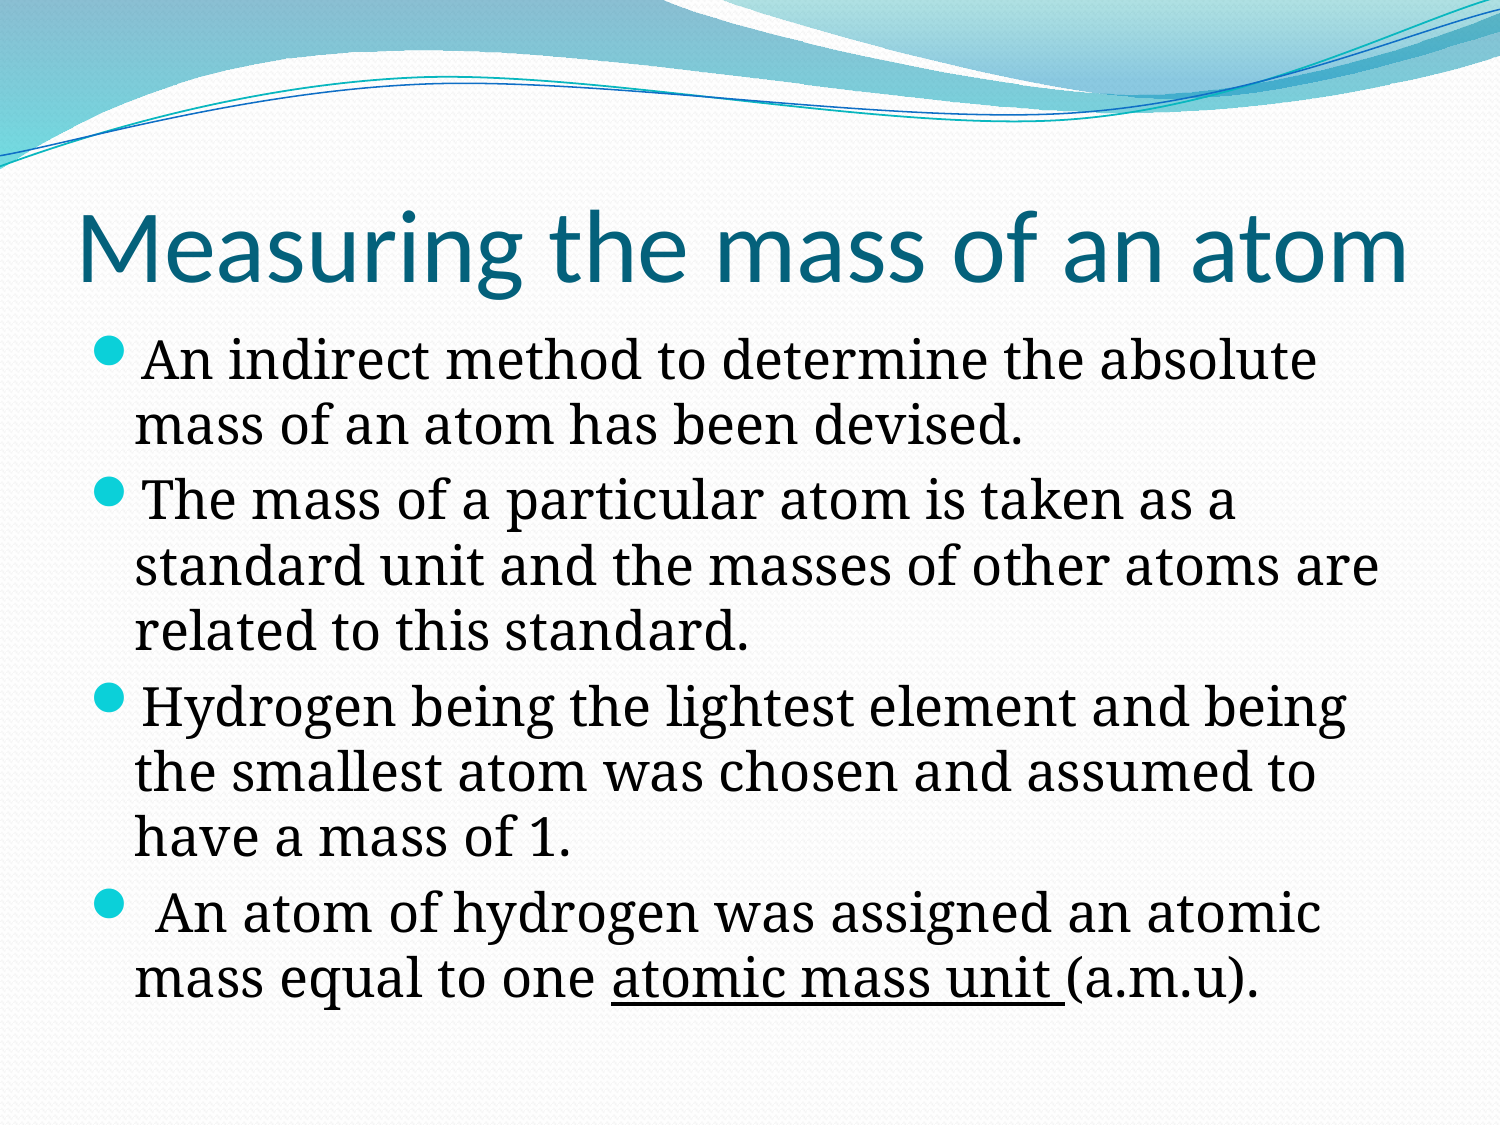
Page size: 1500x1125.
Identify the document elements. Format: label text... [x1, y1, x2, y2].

title Measuring the mass of an atom [75, 115, 1425, 303]
list An indirect method to determine the absolute mass of an atom has been devised. The mass of a particular atom is taken as a standard unit and the masses of other atoms are related to this standard. Hydrogen being the lightest element and being the smallest atom was chosen and assumed to have a mass of 1. An atom of hydrogen was assigned an atomic mass equal to one atomic mass unit (a.m.u). [75, 317, 1425, 1038]
